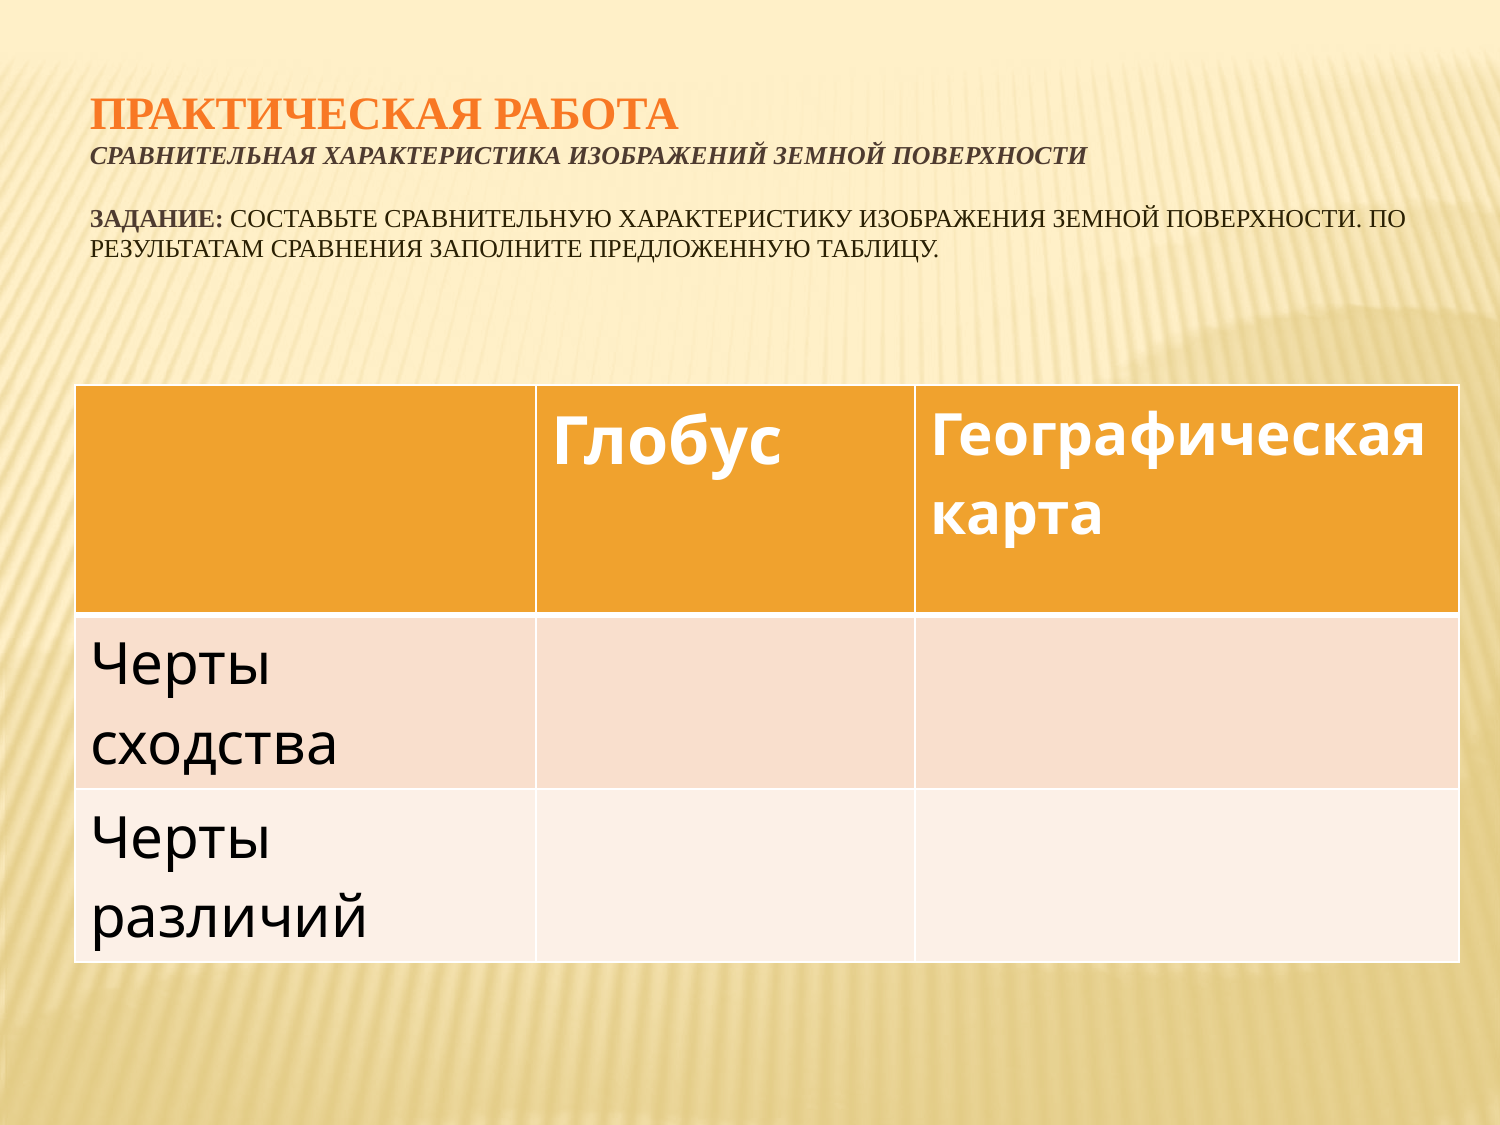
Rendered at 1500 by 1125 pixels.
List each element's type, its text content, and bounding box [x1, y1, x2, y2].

table_cell [916, 618, 1458, 788]
table_cell Черты различий [76, 790, 535, 961]
table_header Географическая карта [916, 386, 1458, 612]
table_cell Черты сходства [76, 618, 535, 788]
table_cell [537, 618, 914, 788]
title Практическая работа Сравнительная характеристика изображений земной поверхности Задание: Составьте сравнительную характеристику изображения земной поверхности. По результатам сравнения заполните предложенную таблицу. [75, 75, 1500, 303]
table_header [76, 386, 535, 612]
table_header Глобус [537, 386, 914, 612]
table_cell [916, 790, 1458, 961]
table_cell [537, 790, 914, 961]
